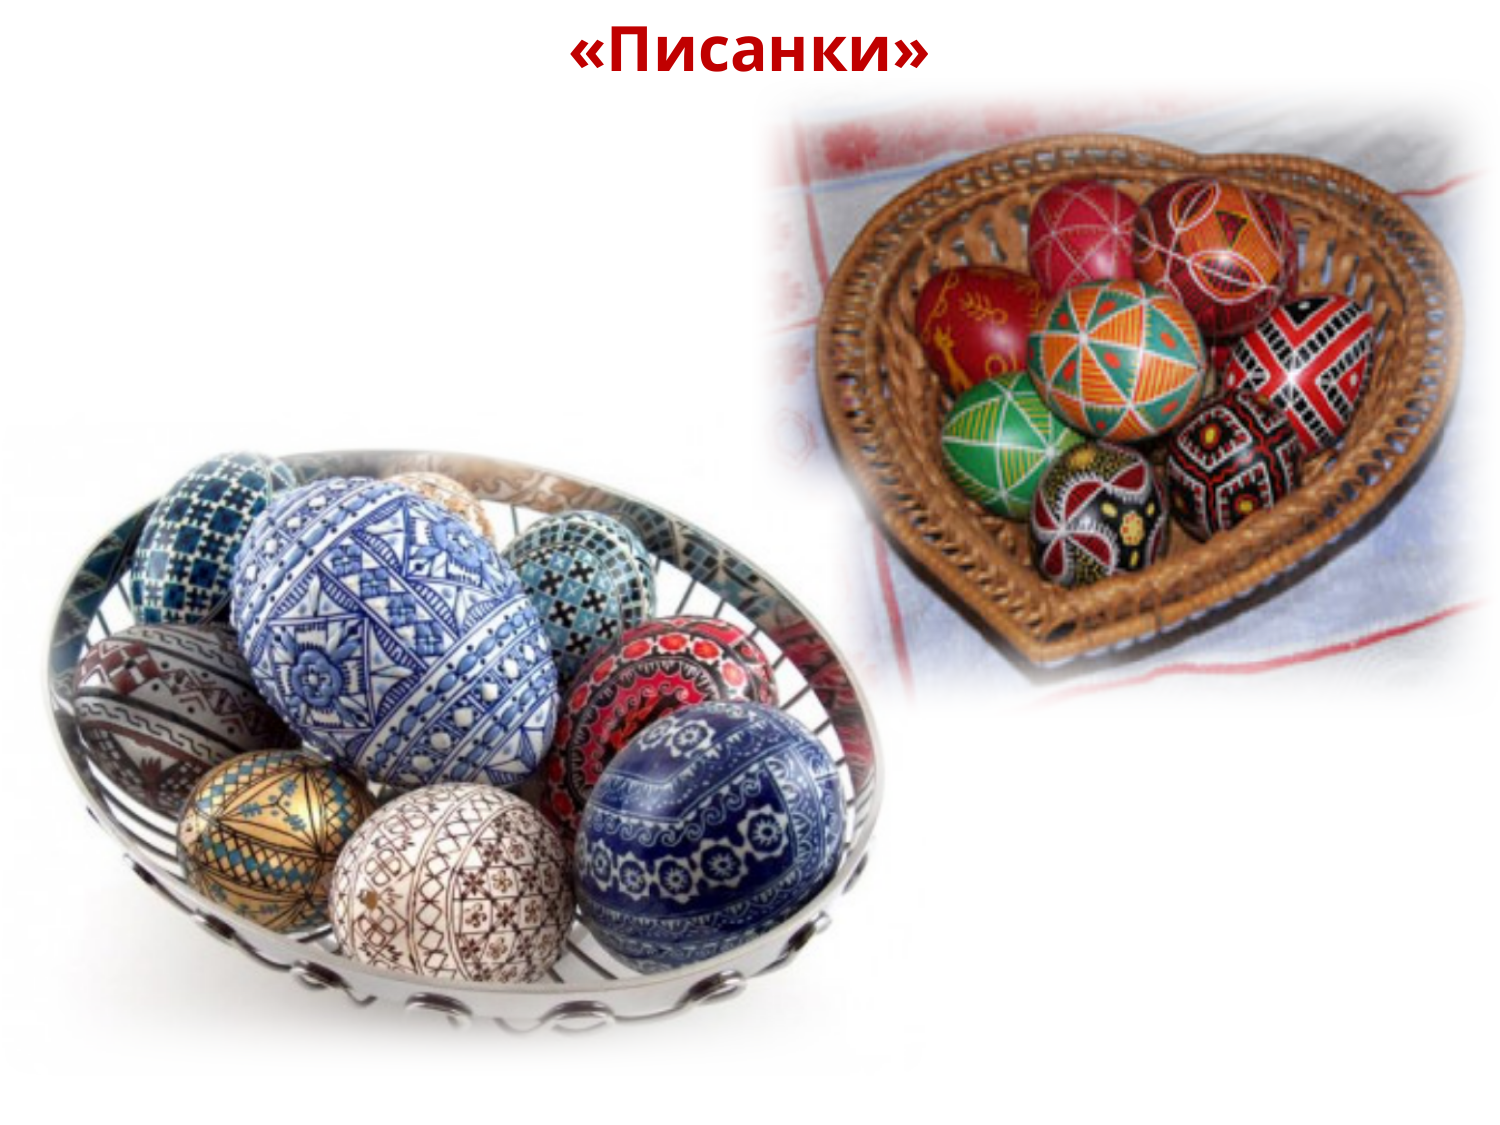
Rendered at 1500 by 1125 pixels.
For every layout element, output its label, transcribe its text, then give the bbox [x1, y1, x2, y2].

picture [0, 76, 1500, 1079]
text_box «Писанки» [456, 0, 1043, 94]
